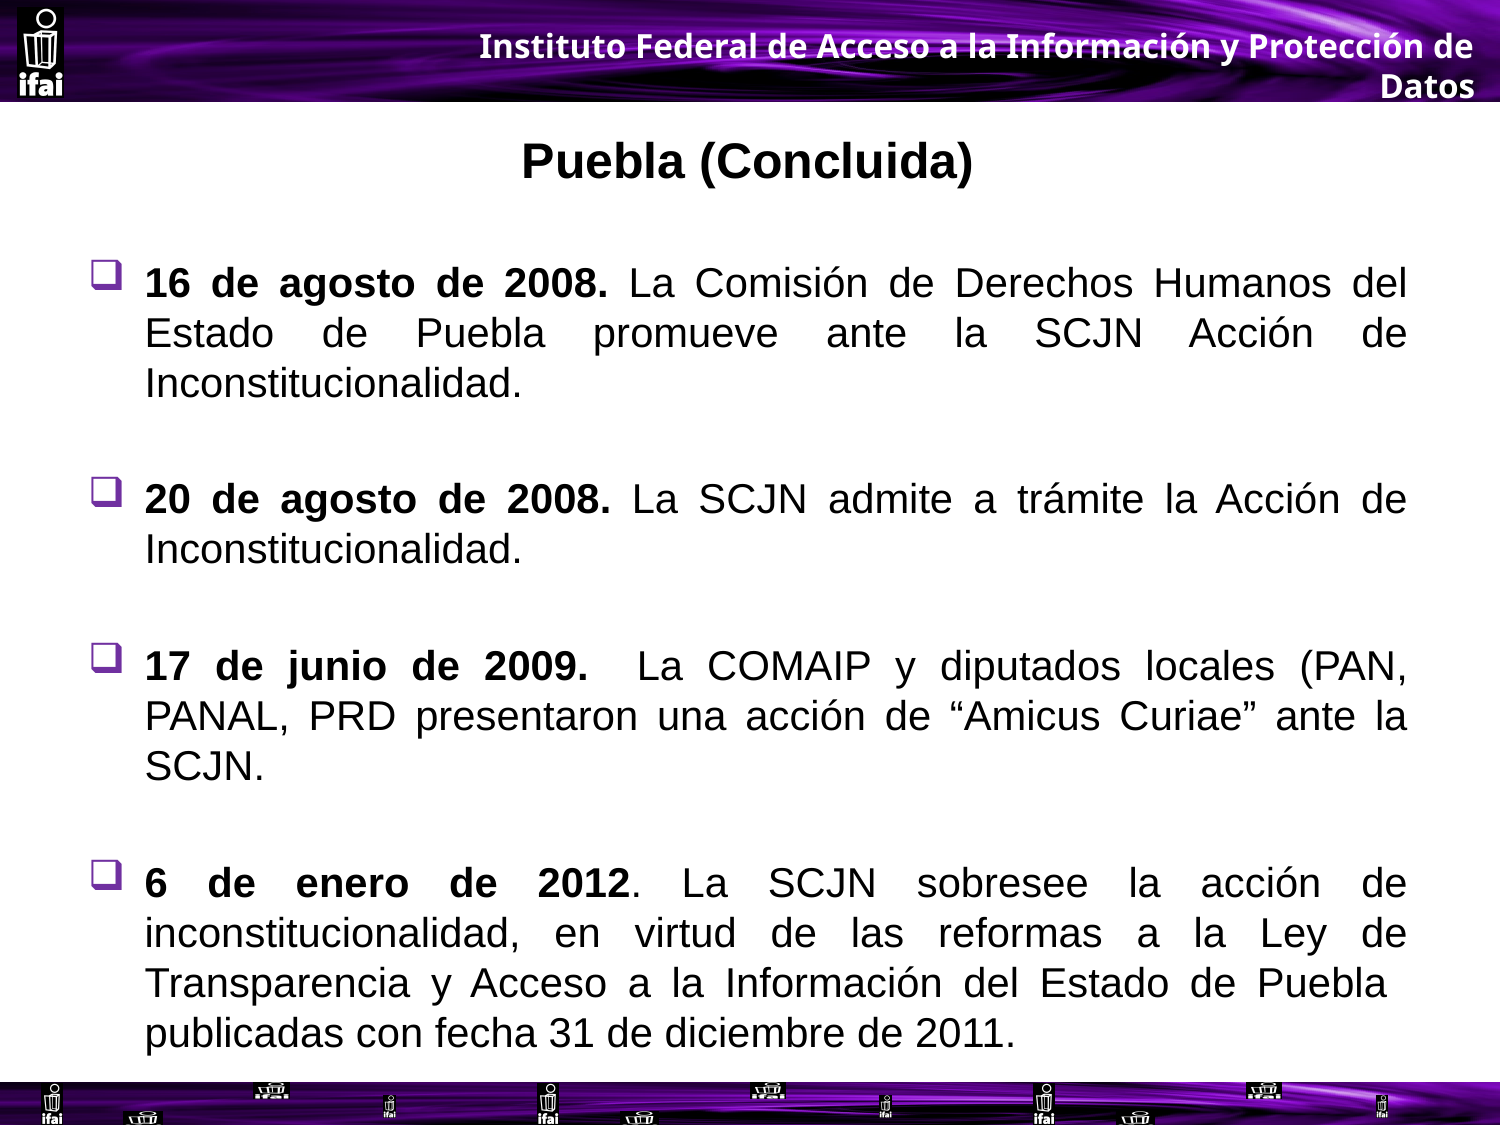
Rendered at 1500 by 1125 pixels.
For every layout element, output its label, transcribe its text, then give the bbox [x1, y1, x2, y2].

picture [0, 0, 1500, 102]
list Puebla (Concluida) 16 de agosto de 2008. La Comisión de Derechos Humanos del Estado de Puebla promueve ante la SCJN Acción de Inconstitucionalidad. 20 de agosto de 2008. La SCJN admite a trámite la Acción de Inconstitucionalidad. 17 de junio de 2009. La COMAIP y diputados locales (PAN, PANAL, PRD presentaron una acción de “Amicus Curiae” ante la SCJN. 6 de enero de 2012. La SCJN sobresee la acción de inconstitucionalidad, en virtud de las reformas a la Ley de Transparencia y Acceso a la Información del Estado de Puebla publicadas con fecha 31 de diciembre de 2011. [72, 120, 1424, 1082]
picture [0, 1082, 1500, 1125]
